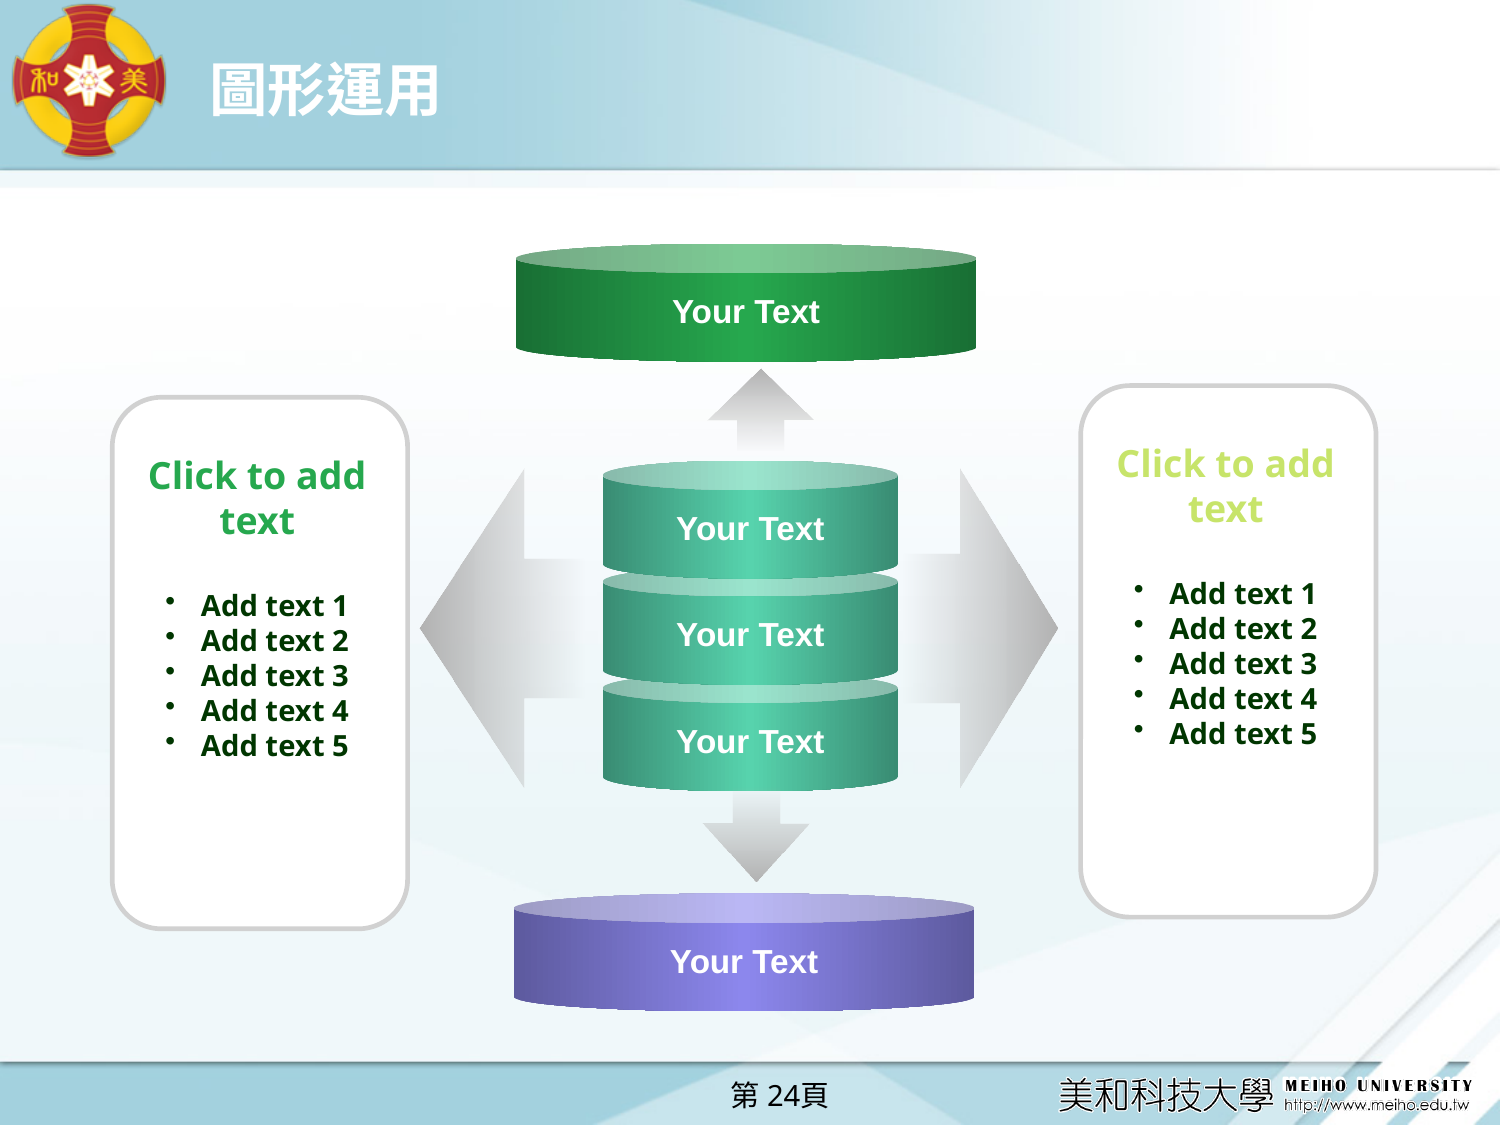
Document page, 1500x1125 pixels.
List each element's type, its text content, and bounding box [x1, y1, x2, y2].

text_box [707, 368, 814, 451]
text_box [112, 397, 408, 929]
text_box Your Text [602, 460, 898, 579]
text_box [903, 468, 1057, 788]
text_box Click to add text Add text 1 Add text 2 Add text 3 Add text 4 Add text 5 [127, 444, 388, 805]
text_box Your Text [602, 573, 898, 685]
text_box Your Text [602, 679, 898, 792]
picture [0, 0, 1500, 1125]
text_box Click to add text Add text 1 Add text 2 Add text 3 Add text 4 Add text 5 [1095, 432, 1356, 863]
text_box Your Text [513, 893, 975, 1012]
text_box [1080, 385, 1377, 918]
text_box [702, 787, 810, 882]
title 圖形運用 [194, 18, 1235, 157]
text_box [419, 468, 585, 788]
text_box Your Text [515, 243, 977, 362]
